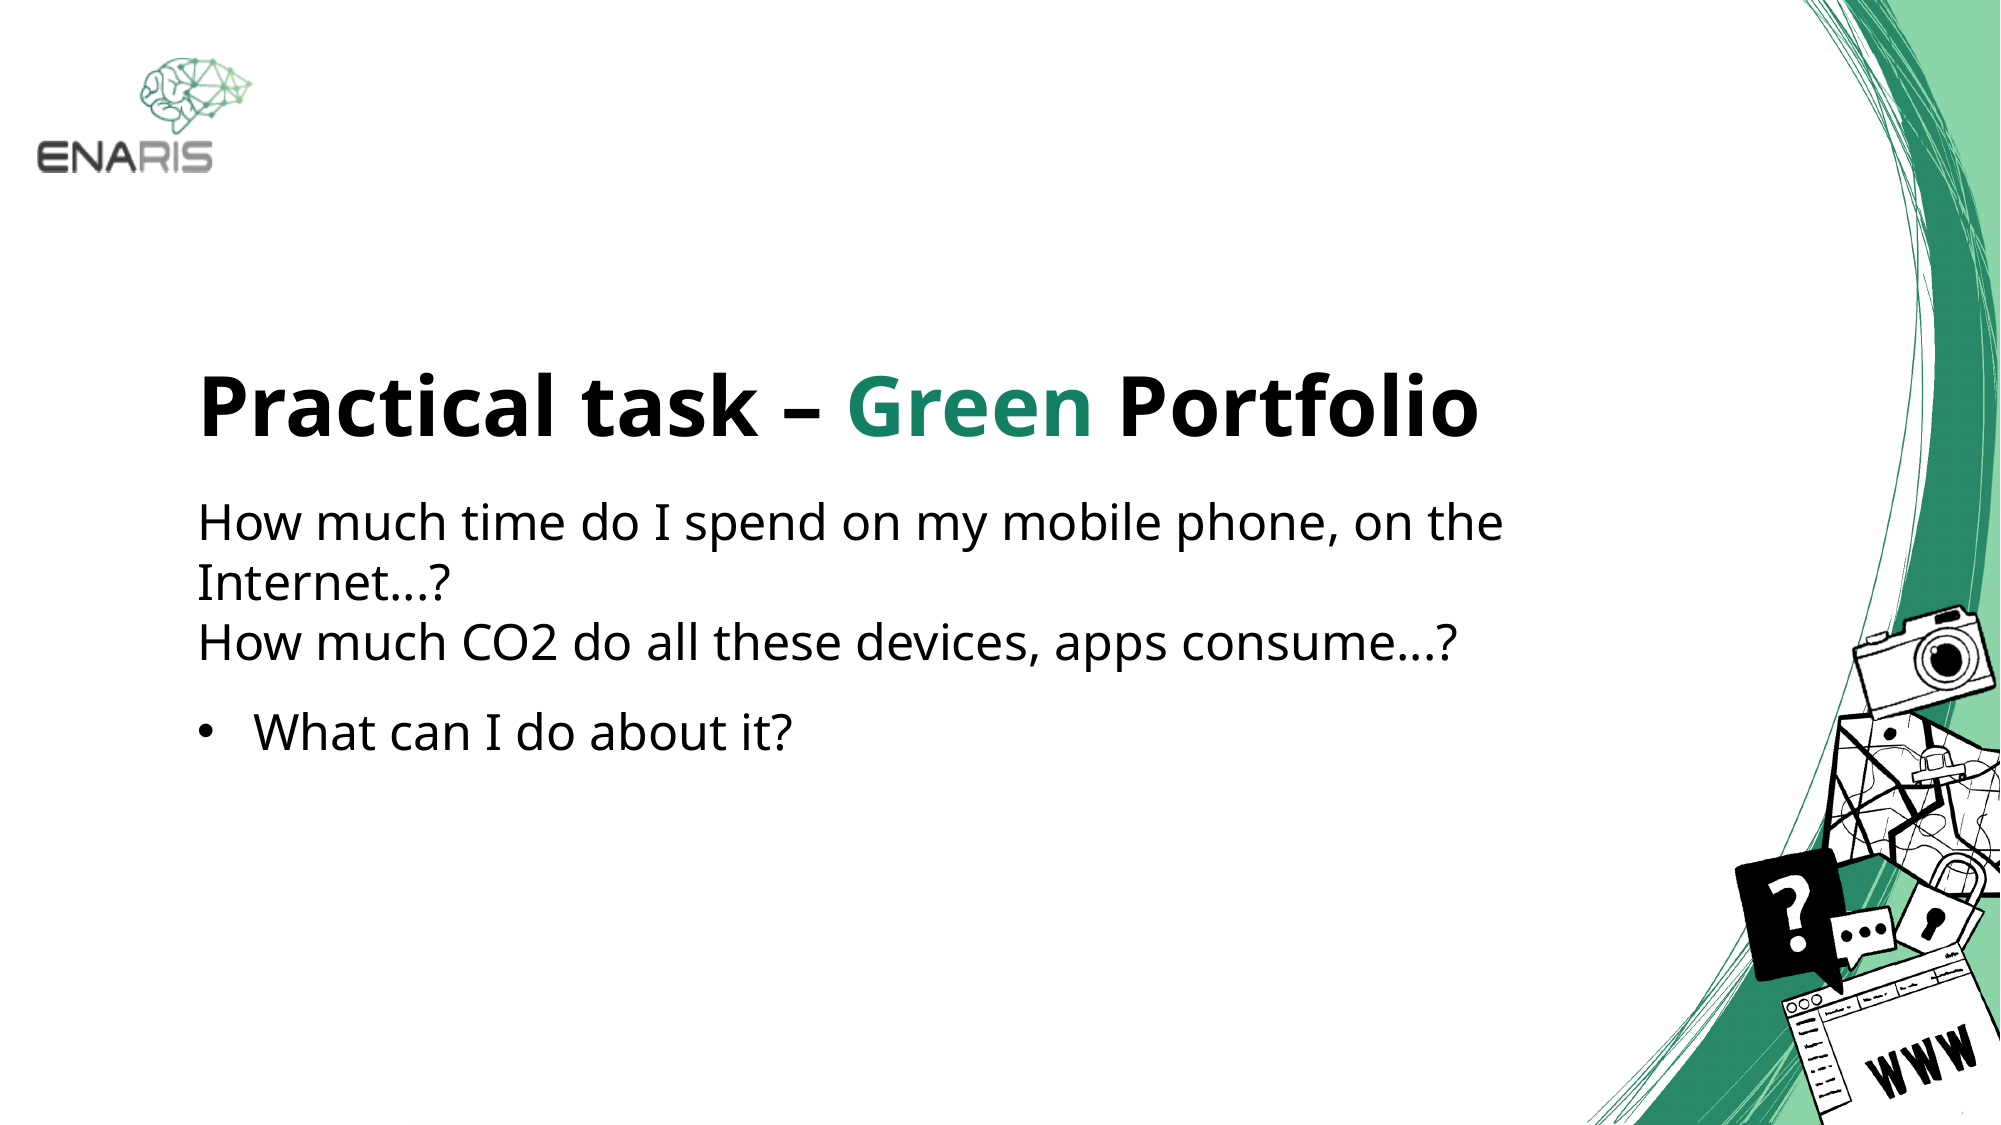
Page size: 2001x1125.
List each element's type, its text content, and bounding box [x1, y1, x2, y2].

text_box Practical task – Green Portfolio [182, 345, 1818, 561]
picture [408, 0, 2000, 1125]
text_box How much time do I spend on my mobile phone, on the Internet...? How much CO2 do all these devices, apps consume...? What can I do about it? [182, 483, 1714, 768]
picture [37, 58, 254, 173]
